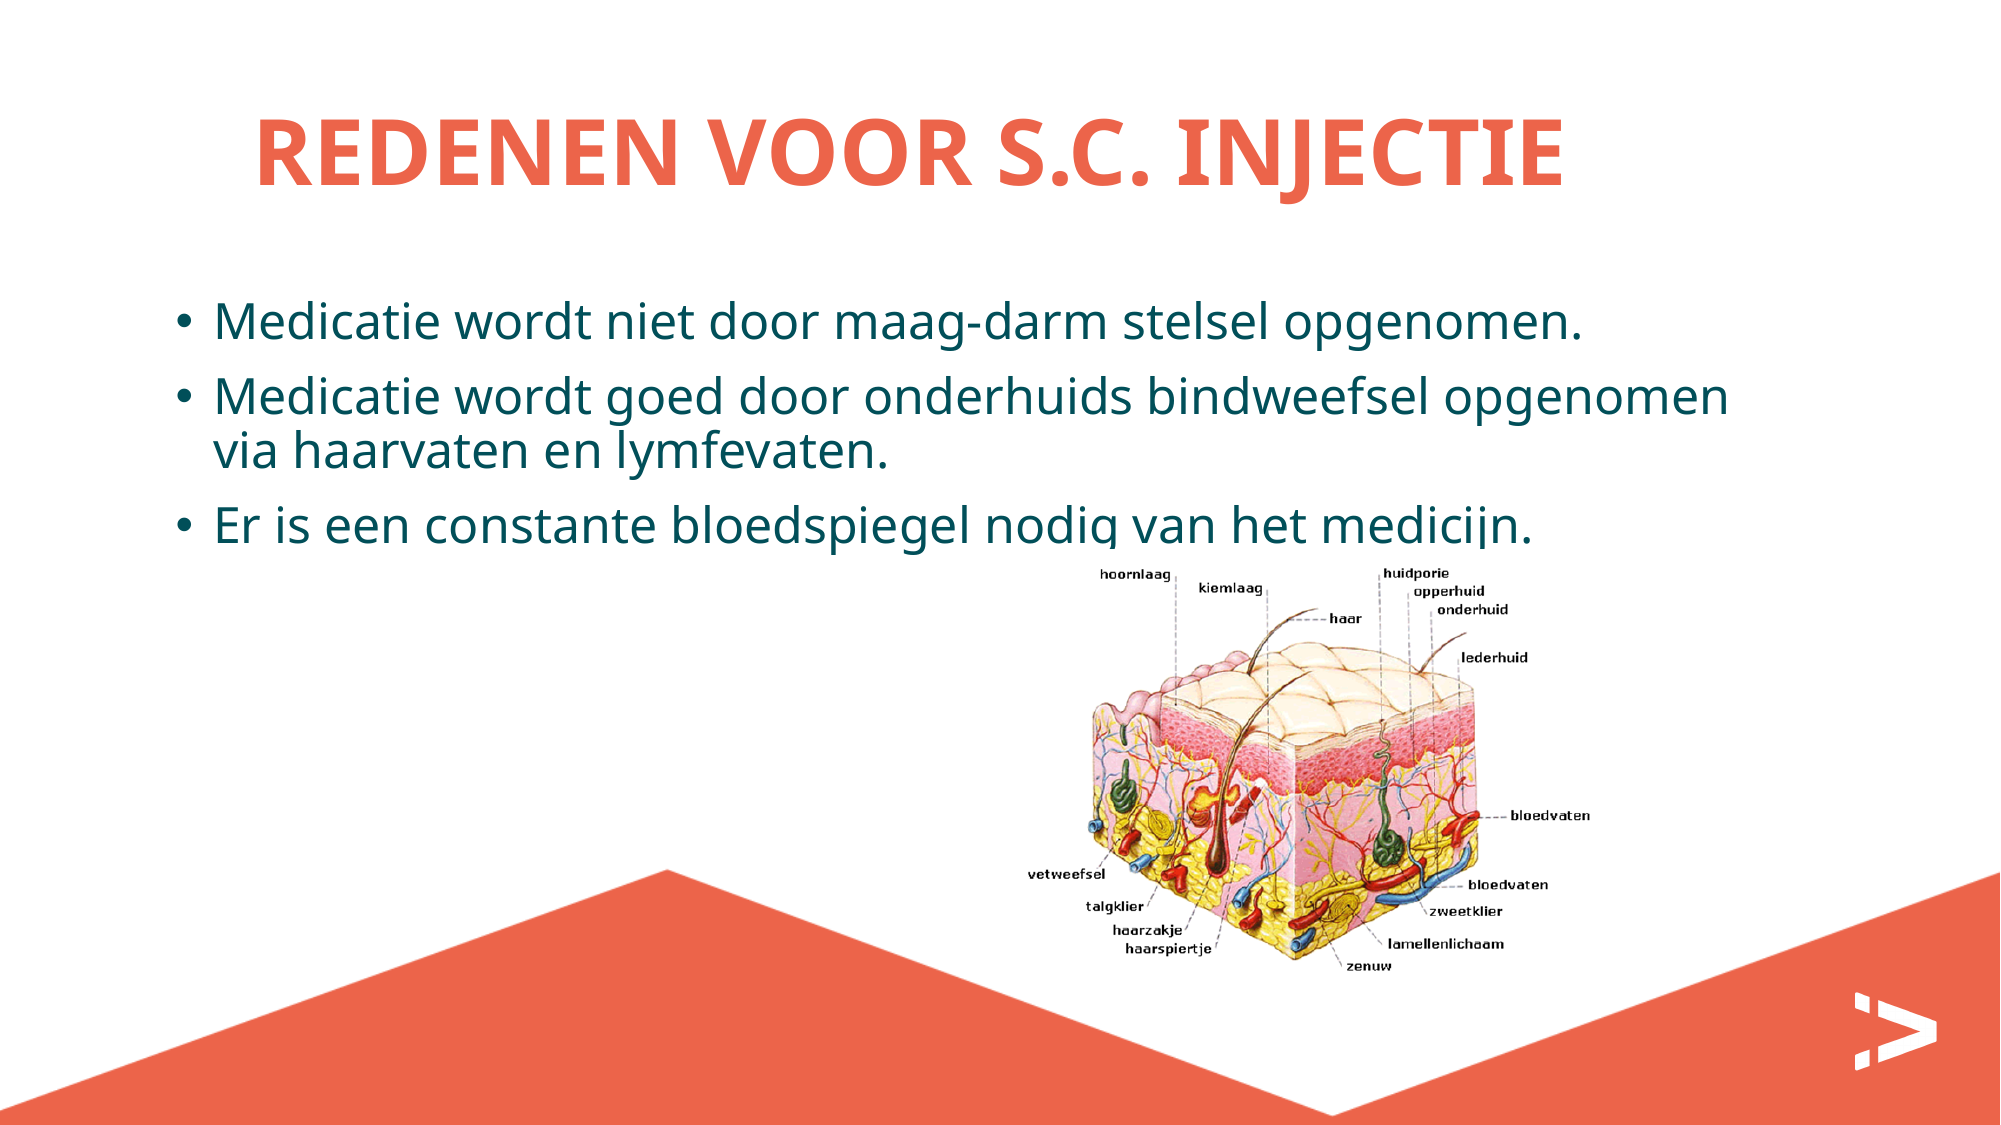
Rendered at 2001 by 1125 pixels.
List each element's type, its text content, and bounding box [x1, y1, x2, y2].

list Medicatie wordt niet door maag-darm stelsel opgenomen. Medicatie wordt goed door onderhuids bindweefsel opgenomen via haarvaten en lymfevaten. Er is een constante bloedspiegel nodig van het medicijn. [160, 288, 1749, 602]
picture [0, 0, 2000, 1125]
title Redenen voor S.C. injectie [98, 0, 1724, 313]
